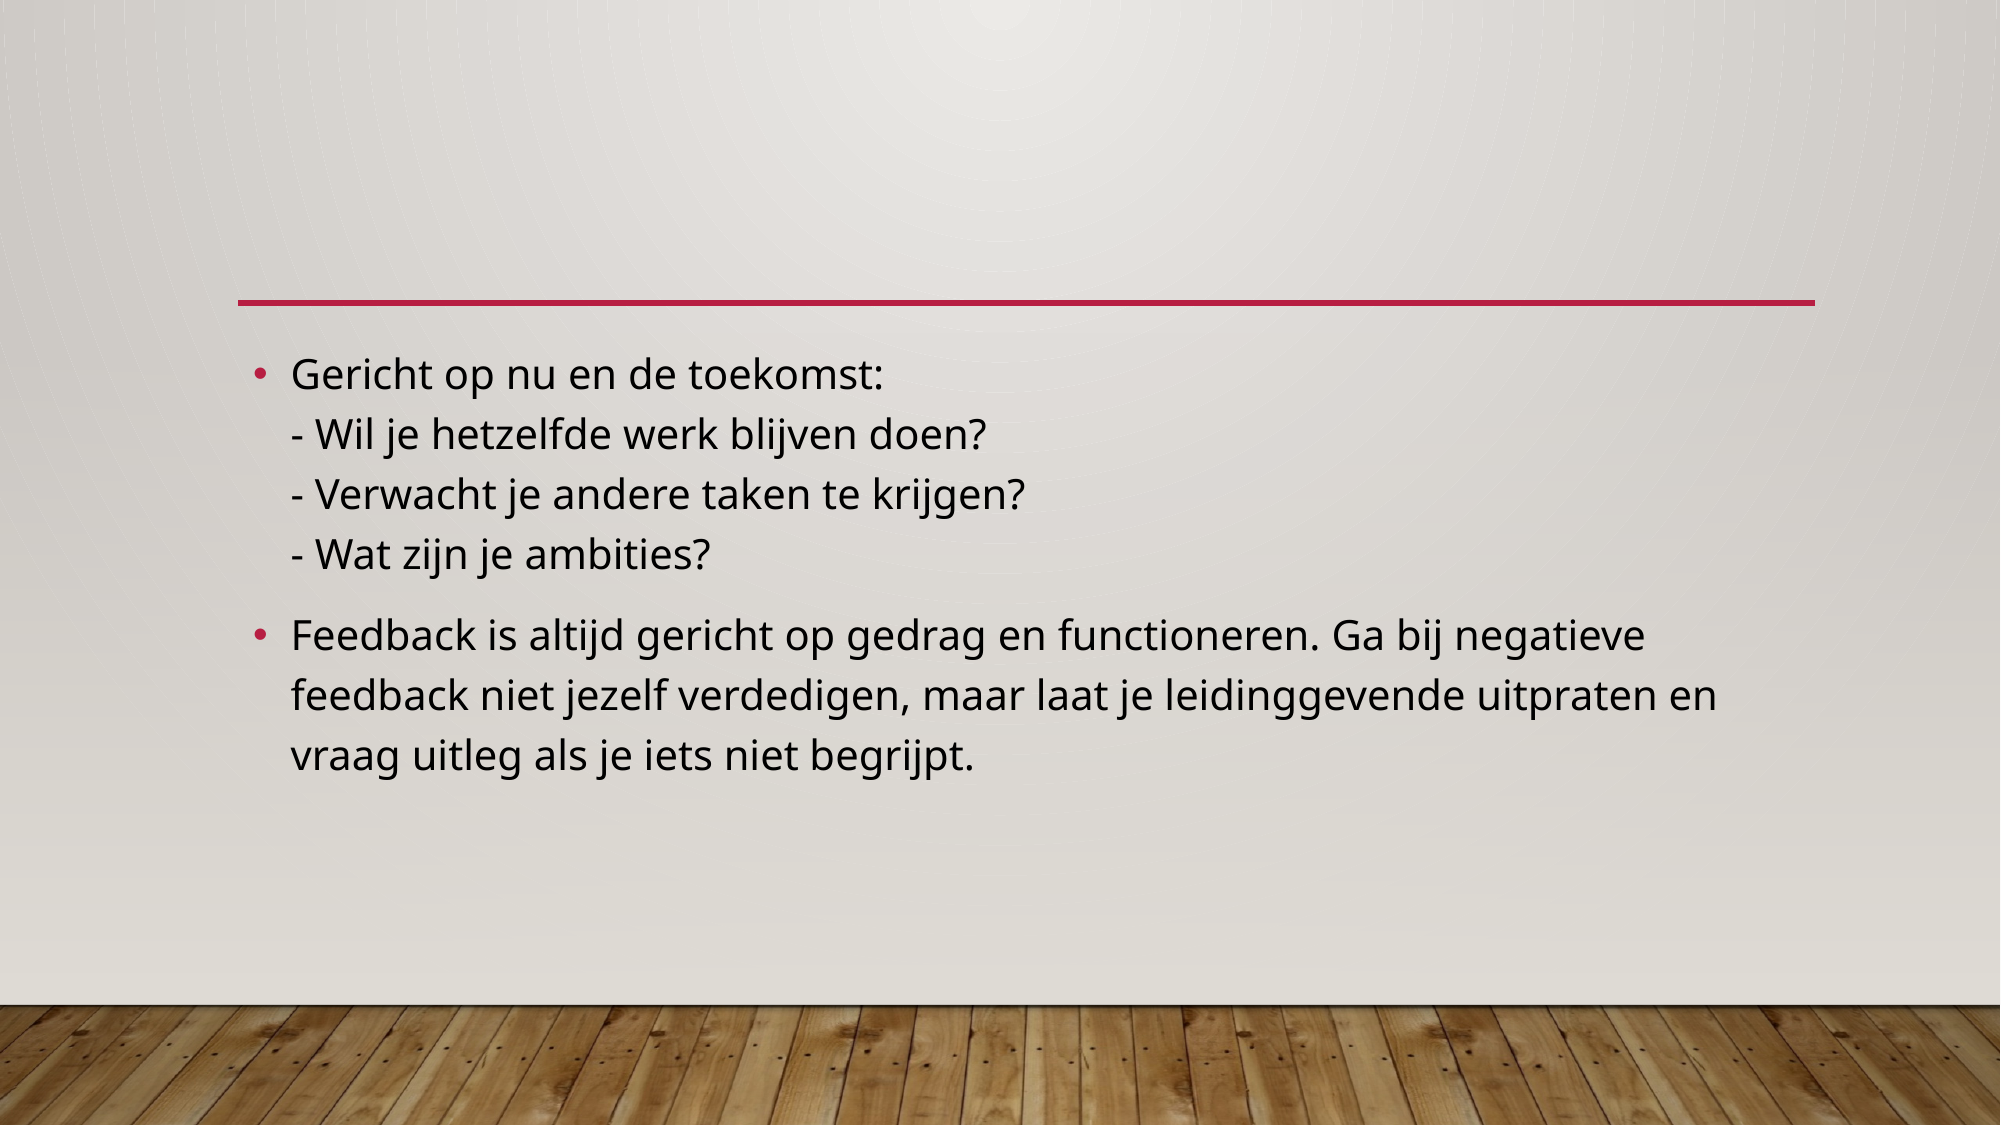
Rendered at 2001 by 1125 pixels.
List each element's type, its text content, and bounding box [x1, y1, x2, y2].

picture [0, 1005, 2000, 1125]
list Gericht op nu en de toekomst: - Wil je hetzelfde werk blijven doen? - Verwacht je andere taken te krijgen? - Wat zijn je ambities? Feedback is altijd gericht op gedrag en functioneren. Ga bij negatieve feedback niet jezelf verdedigen, maar laat je leidinggevende uitpraten en vraag uitleg als je iets niet begrijpt. [238, 330, 1814, 897]
